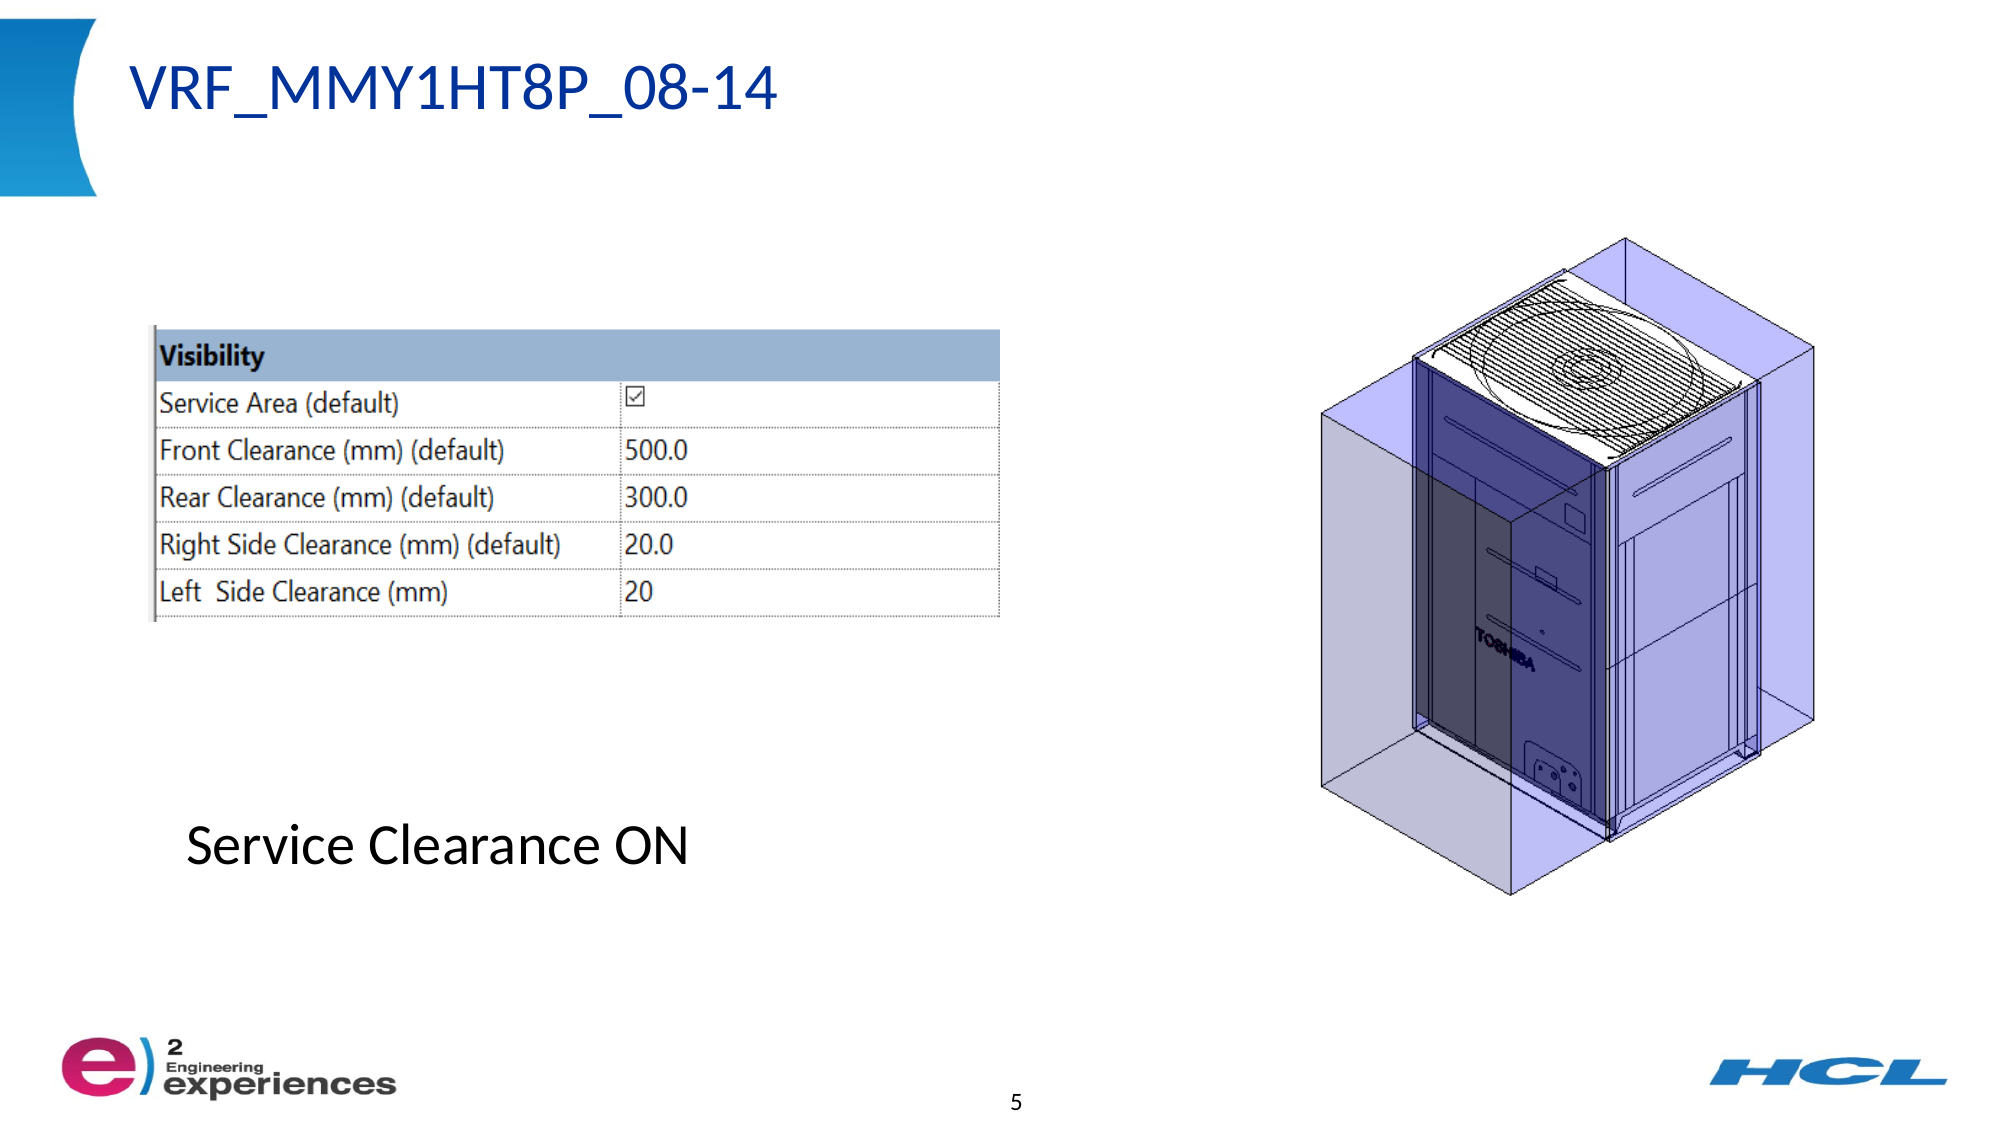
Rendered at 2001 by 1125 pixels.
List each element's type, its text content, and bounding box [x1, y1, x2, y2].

text_box Service Clearance ON [171, 798, 706, 884]
picture [0, 0, 2000, 1125]
text_box VRF_MMY1HT8P_08-14 [114, 35, 794, 131]
